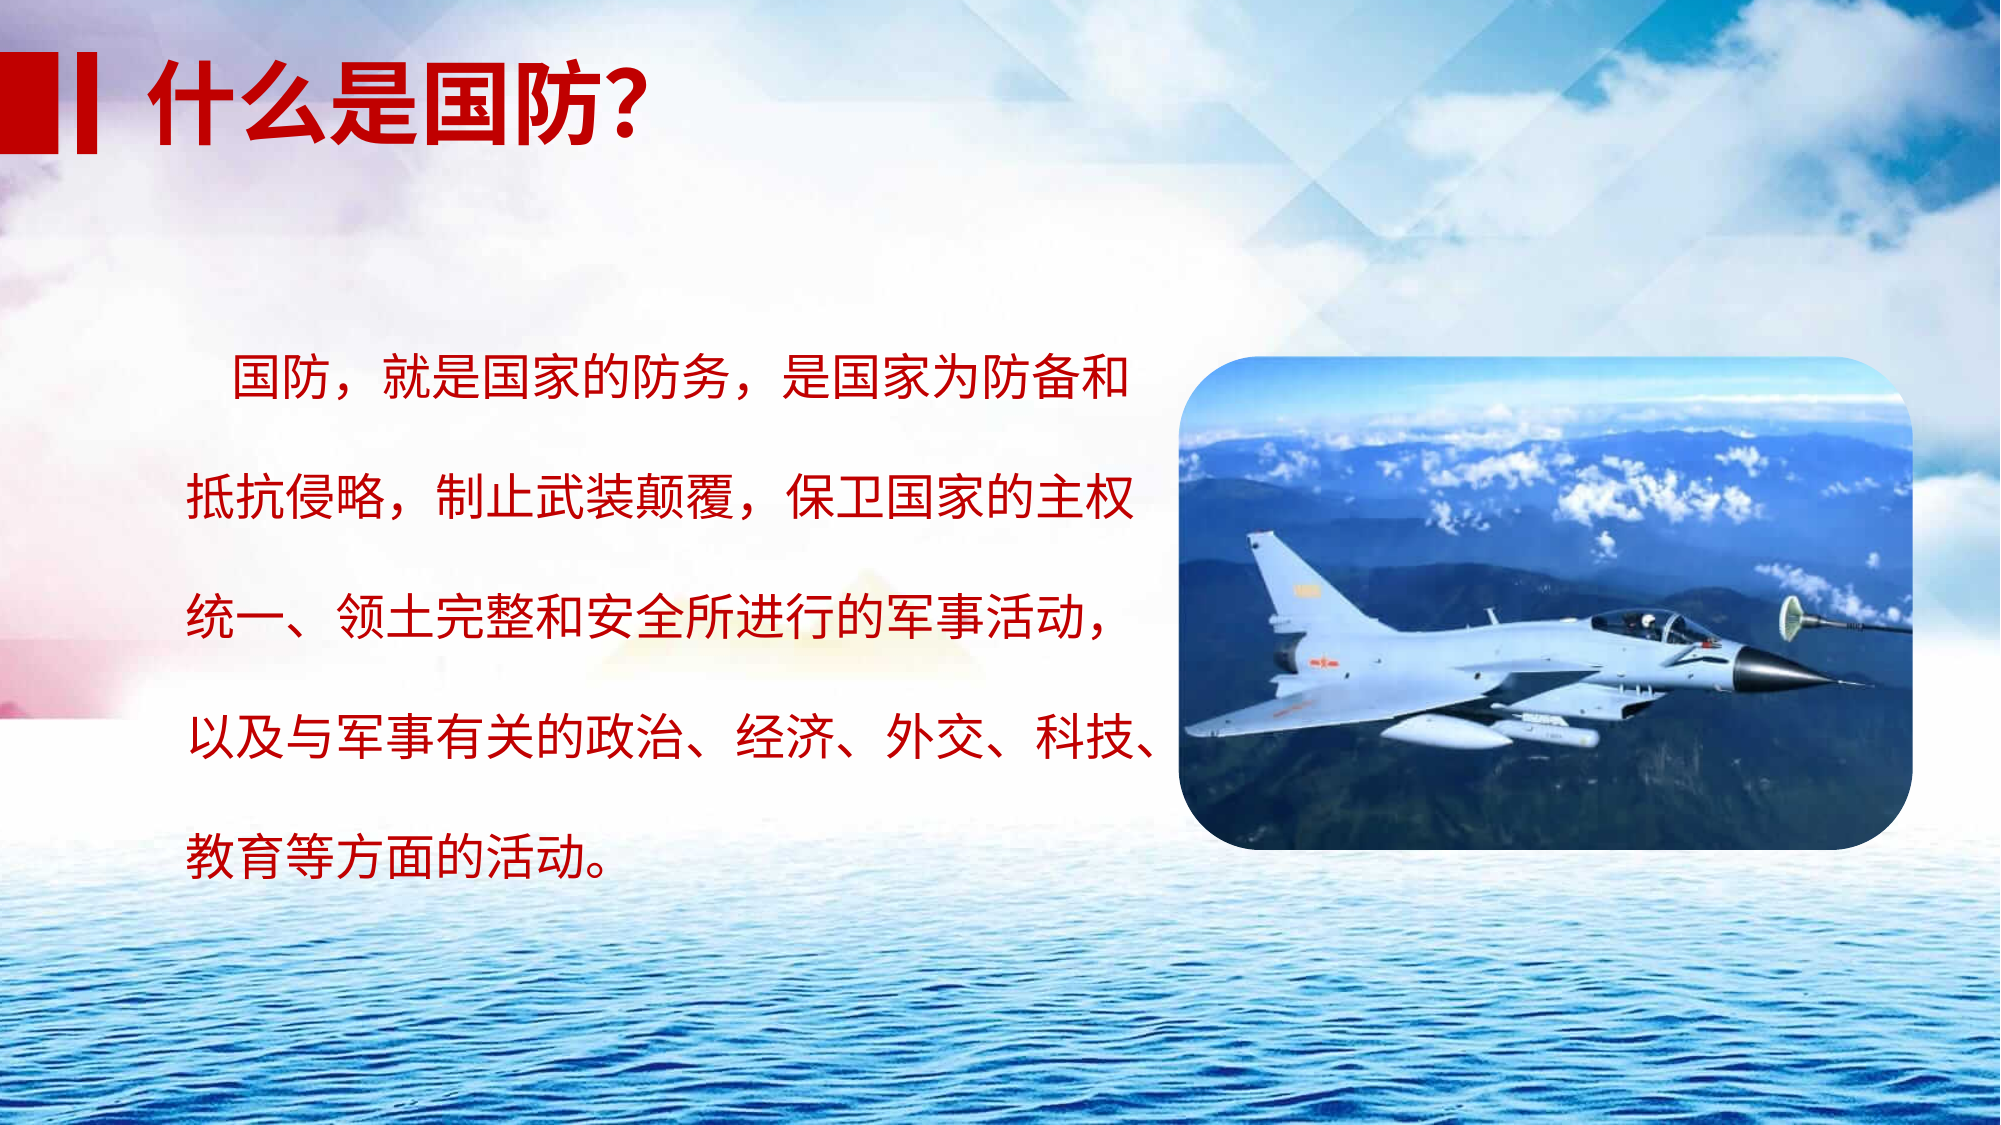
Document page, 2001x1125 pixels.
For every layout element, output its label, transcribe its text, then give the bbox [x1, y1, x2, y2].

text_box 国防，就是国家的防务，是国家为防备和抵抗侵略，制止武装颠覆，保卫国家的主权统一、领土完整和安全所进行的军事活动，以及与军事有关的政治、经济、外交、科技、教育等方面的活动。 [114, 277, 1161, 998]
title 什么是国防？ [130, 52, 893, 240]
picture [0, 0, 2000, 1125]
text_box [74, 49, 100, 157]
text_box [0, 49, 61, 157]
